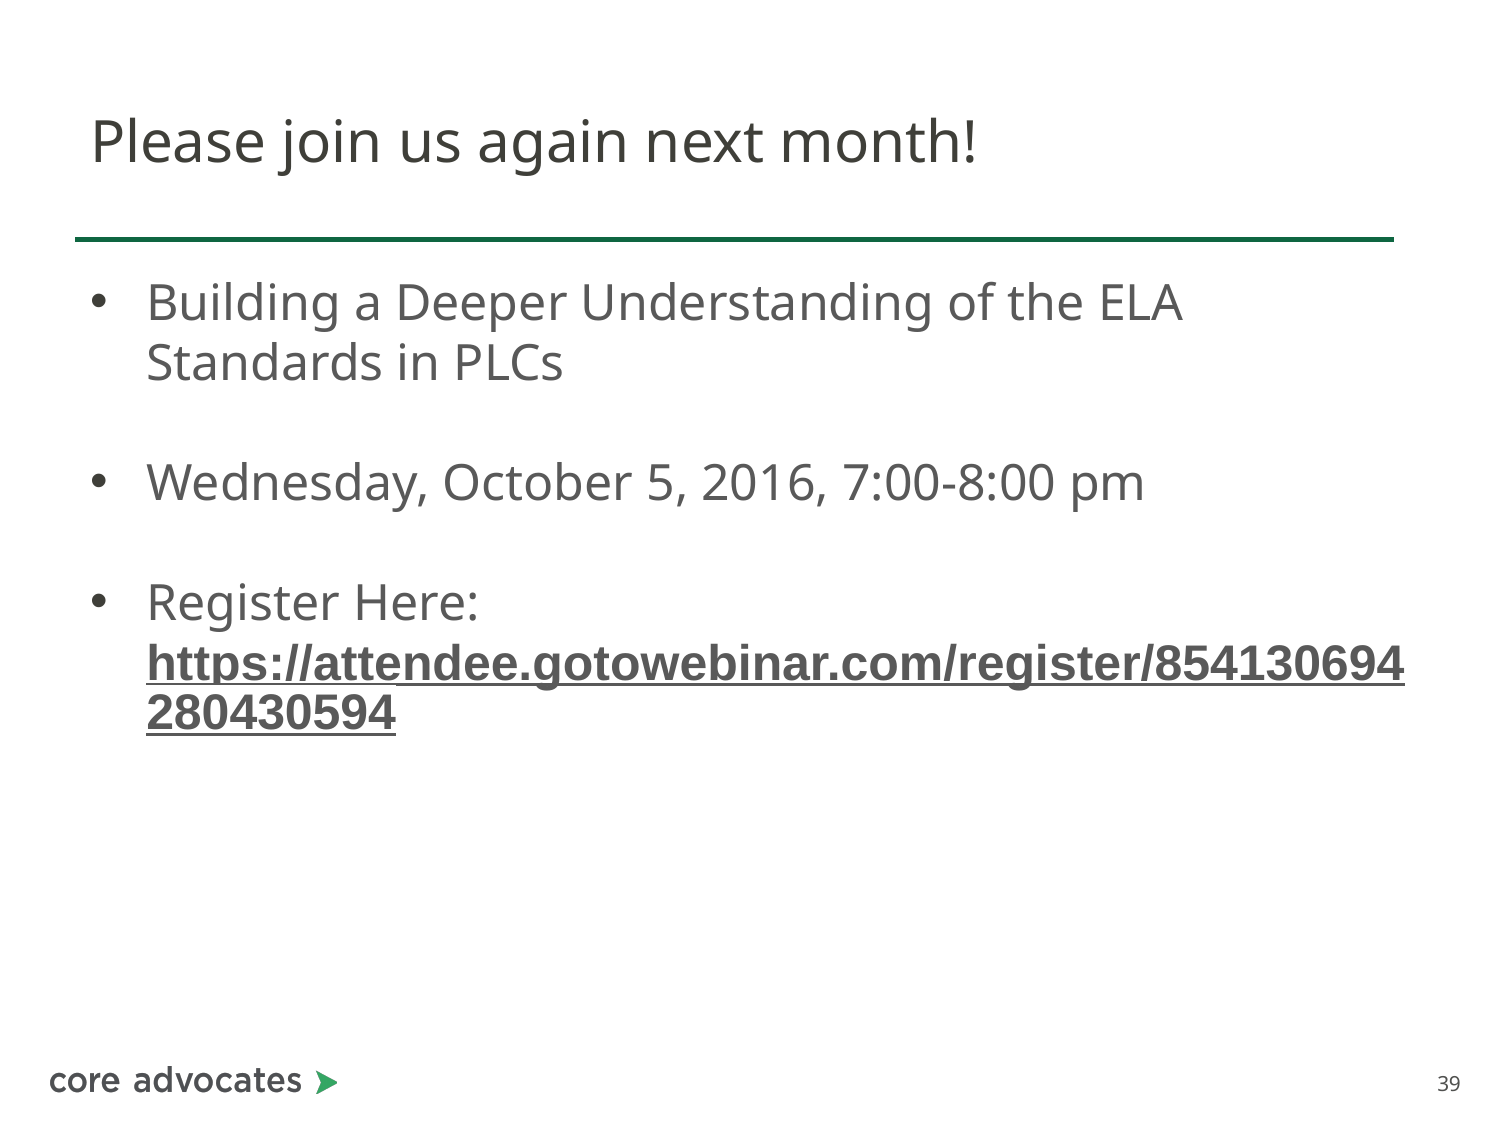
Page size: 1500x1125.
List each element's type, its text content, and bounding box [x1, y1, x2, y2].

title Please join us again next month! [75, 45, 1425, 233]
picture [50, 1066, 337, 1094]
list Building a Deeper Understanding of the ELA Standards in PLCs Wednesday, October 5, 2016, 7:00-8:00 pm Register Here: https://attendee.gotowebinar.com/register/854130694280430594 [75, 262, 1425, 1005]
